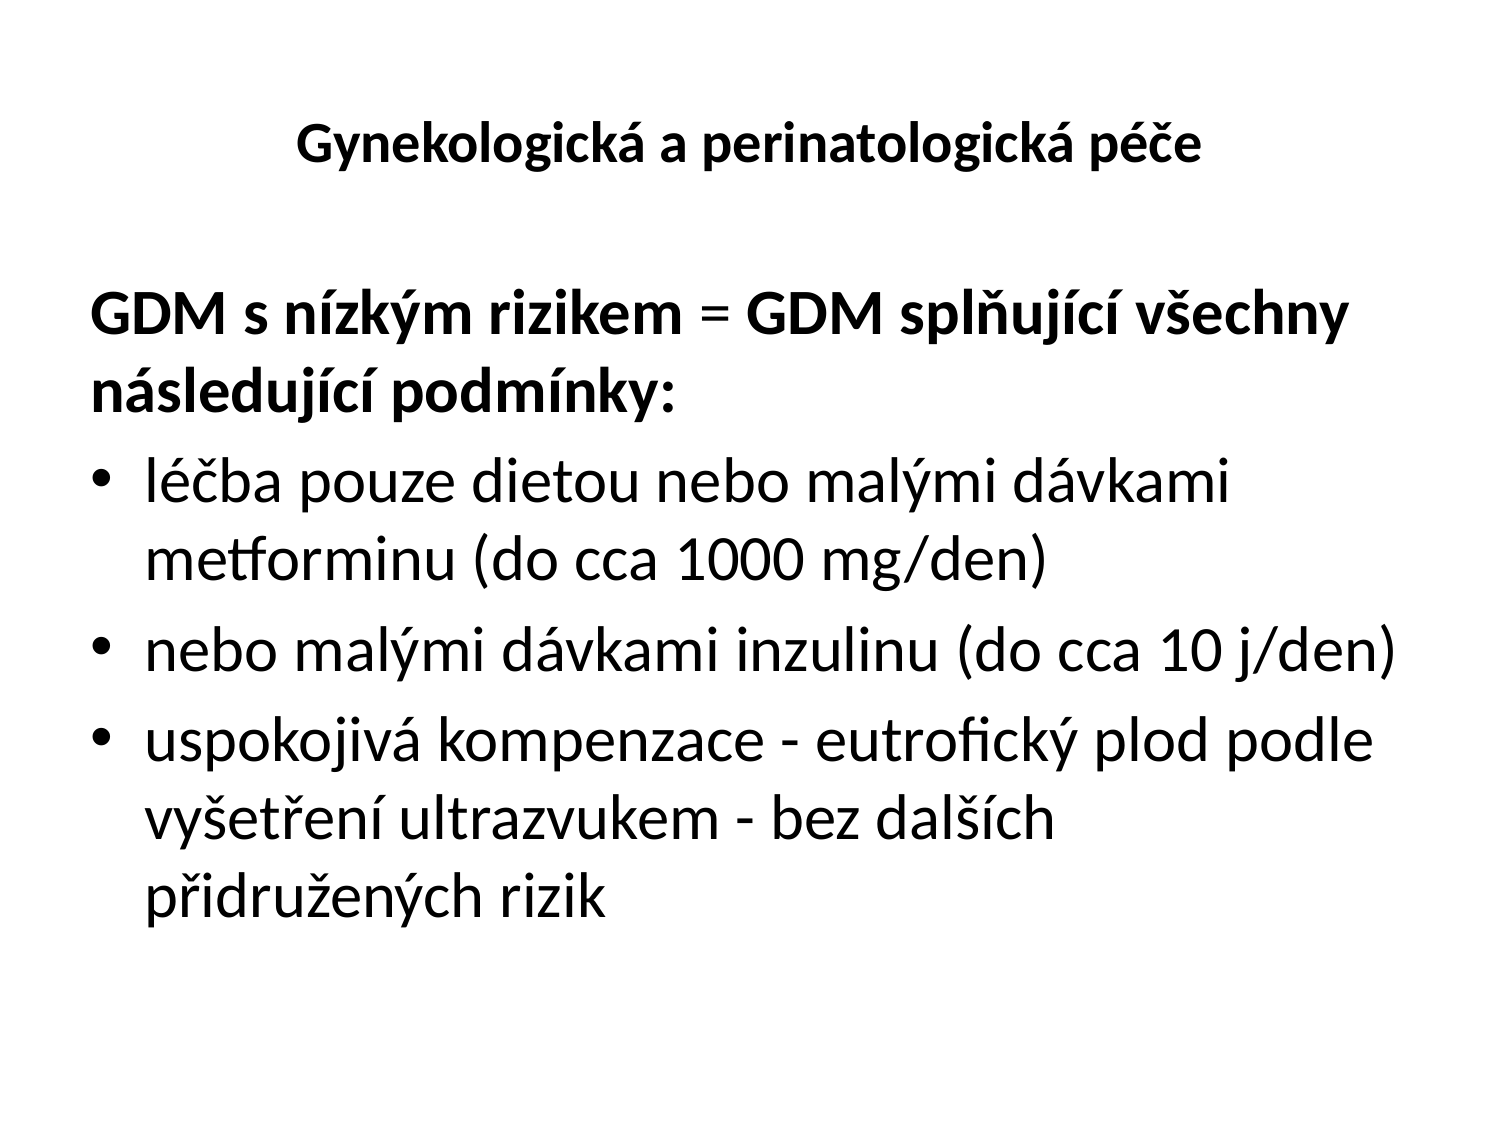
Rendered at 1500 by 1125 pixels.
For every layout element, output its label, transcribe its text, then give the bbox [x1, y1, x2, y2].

list GDM s nízkým rizikem = GDM splňující všechny následující podmínky: léčba pouze dietou nebo malými dávkami metforminu (do cca 1000 mg/den) nebo malými dávkami inzulinu (do cca 10 j/den) uspokojivá kompenzace - eutrofický plod podle vyšetření ultrazvukem - bez dalších přidružených rizik [75, 262, 1425, 1005]
title Gynekologická a perinatologická péče [75, 45, 1425, 233]
